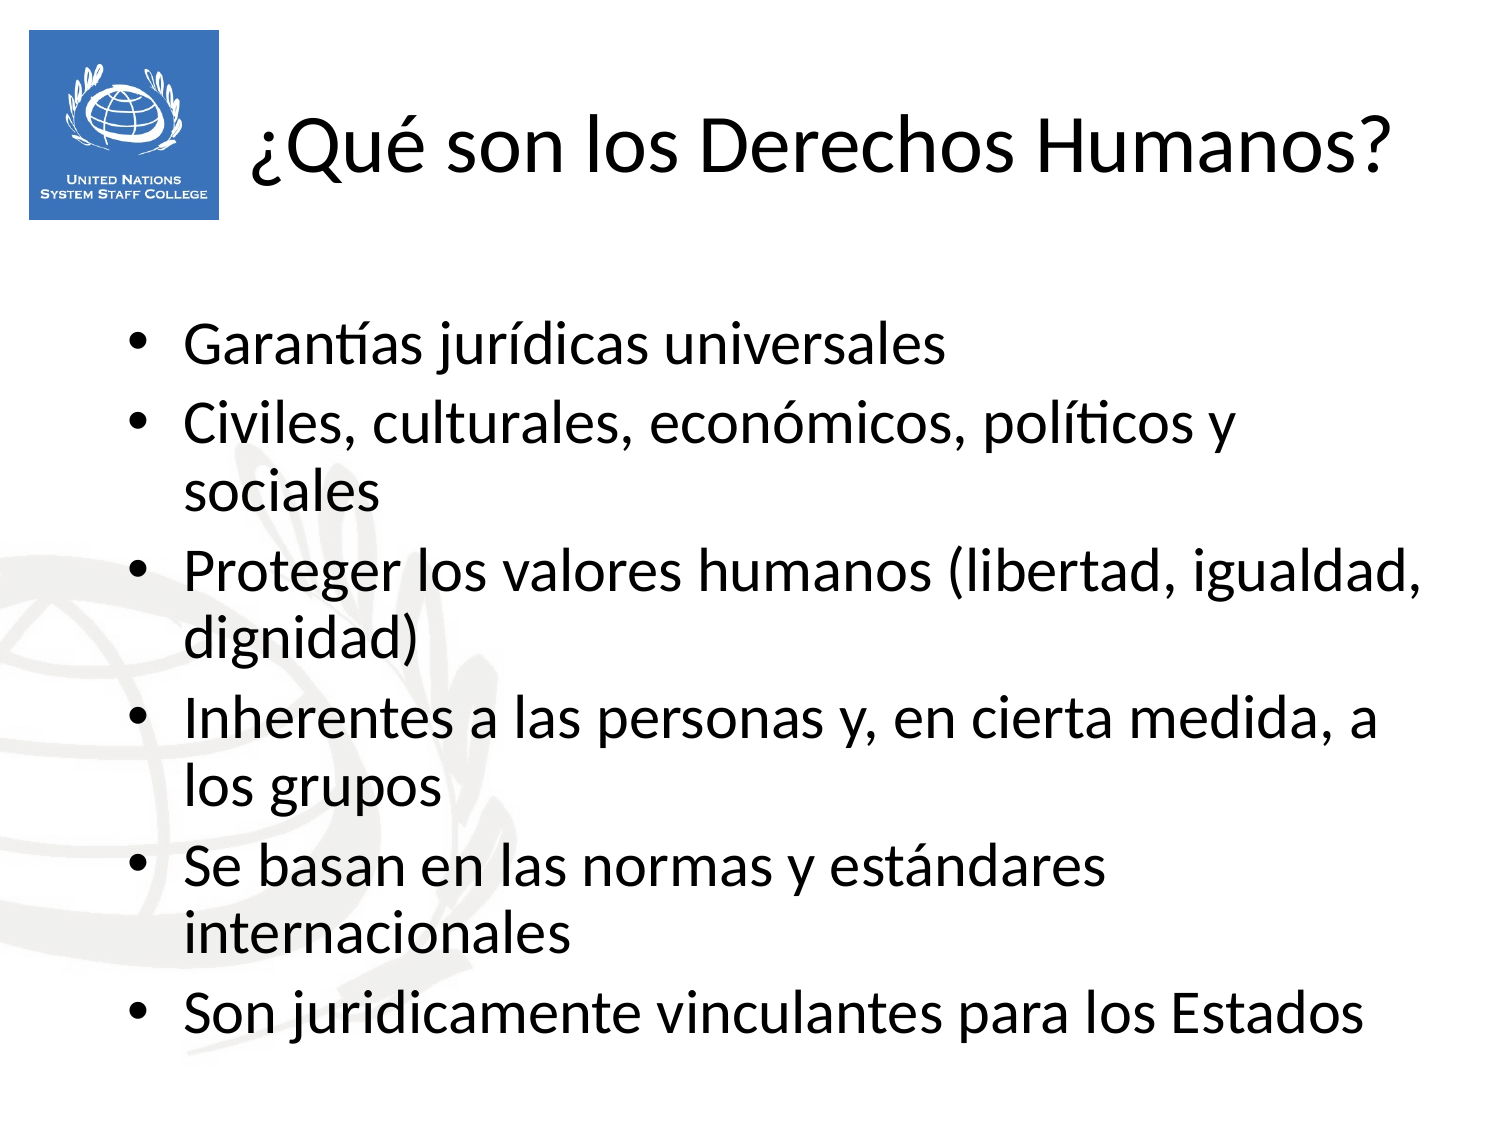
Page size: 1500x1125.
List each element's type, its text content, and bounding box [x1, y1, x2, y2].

list Garantías jurídicas universales Civiles, culturales, económicos, políticos y sociales Proteger los valores humanos (libertad, igualdad, dignidad) Inherentes a las personas y, en cierta medida, a los grupos Se basan en las normas y estándares internacionales Son juridicamente vinculantes para los Estados [111, 302, 1463, 1046]
picture [29, 30, 219, 220]
title ¿Qué son los Derechos Humanos? [218, 44, 1426, 233]
